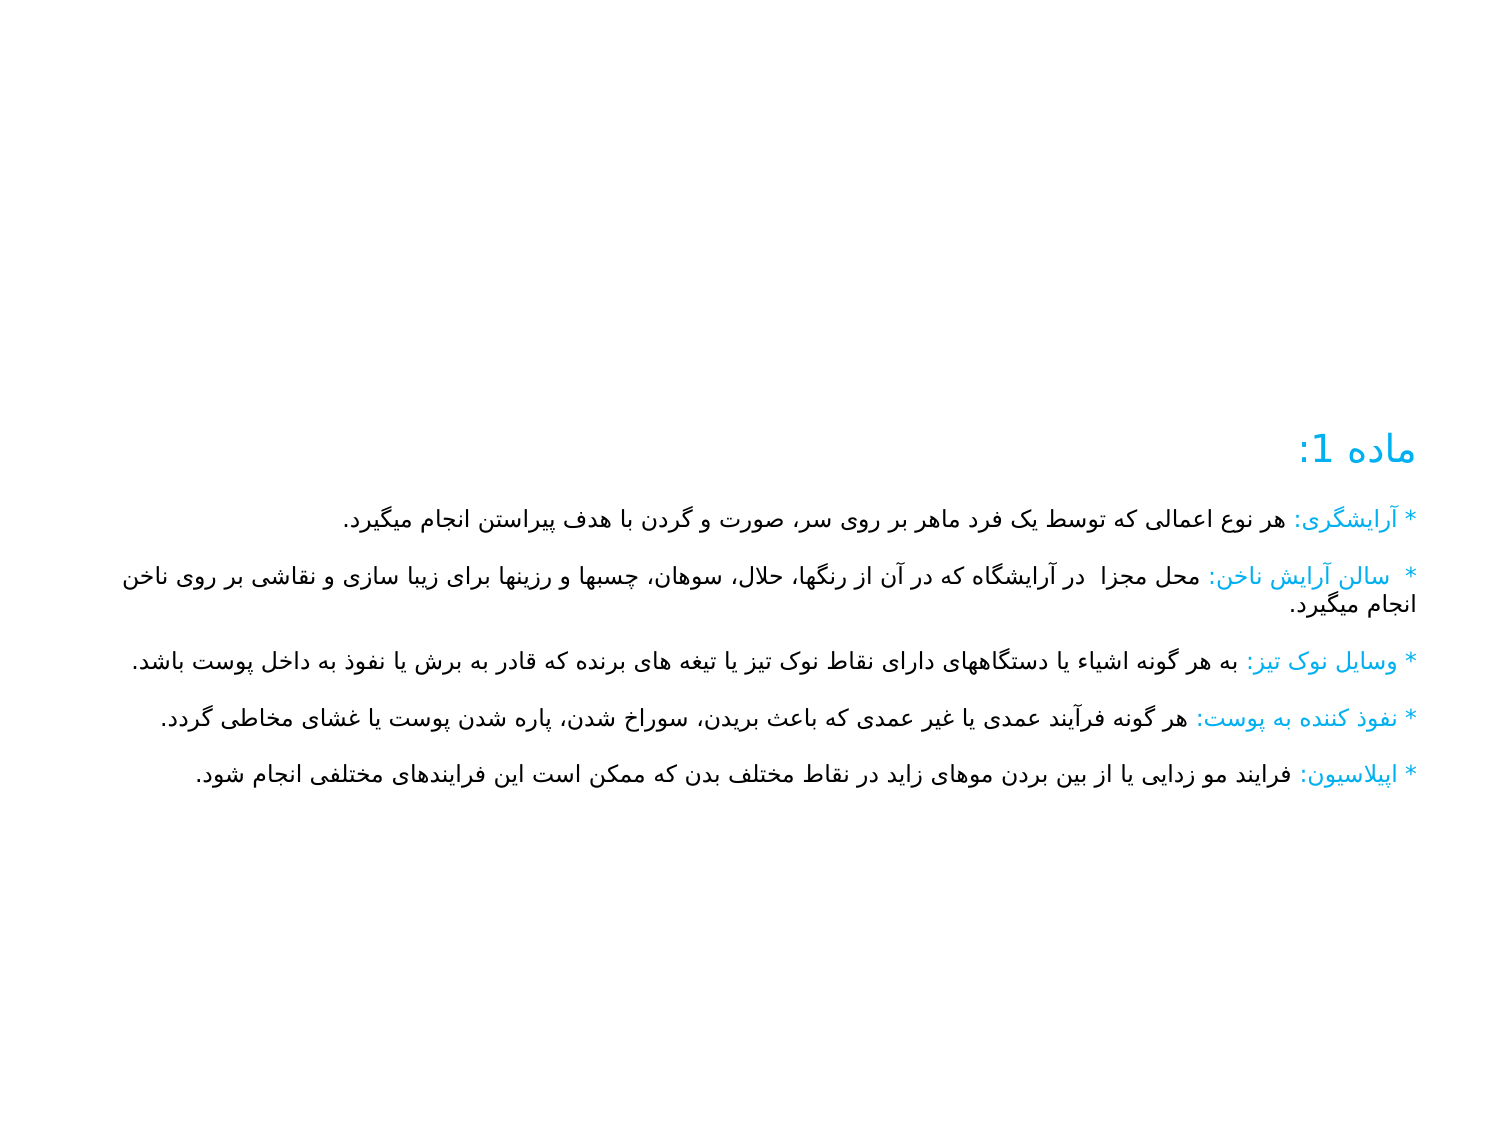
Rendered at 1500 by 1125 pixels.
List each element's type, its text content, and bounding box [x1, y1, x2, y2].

title ماده 1: * آرایشگری: هر نوع اعمالی که توسط یک فرد ماهر بر روی سر، صورت و گردن با هدف پیراستن انجام میگیرد. * سالن آرایش ناخن: محل مجزا در آرایشگاه که در آن از رنگها، حلال، سوهان، چسبها و رزینها برای زیبا سازی و نقاشی بر روی ناخن انجام میگیرد. * وسایل نوک تیز: به هر گونه اشیاء یا دستگاههای دارای نقاط نوک تیز یا تیغه های برنده که قادر به برش یا نفوذ به داخل پوست باشد. * نفوذ کننده به پوست: هر گونه فرآیند عمدی یا غیر عمدی که باعث بریدن، سوراخ شدن، پاره شدن پوست یا غشای مخاطی گردد. * اپیلاسیون: فرایند مو زدایی یا از بین بردن موهای زاید در نقاط مختلف بدن که ممکن است این فرایندهای مختلفی انجام شود. [82, 398, 1432, 914]
